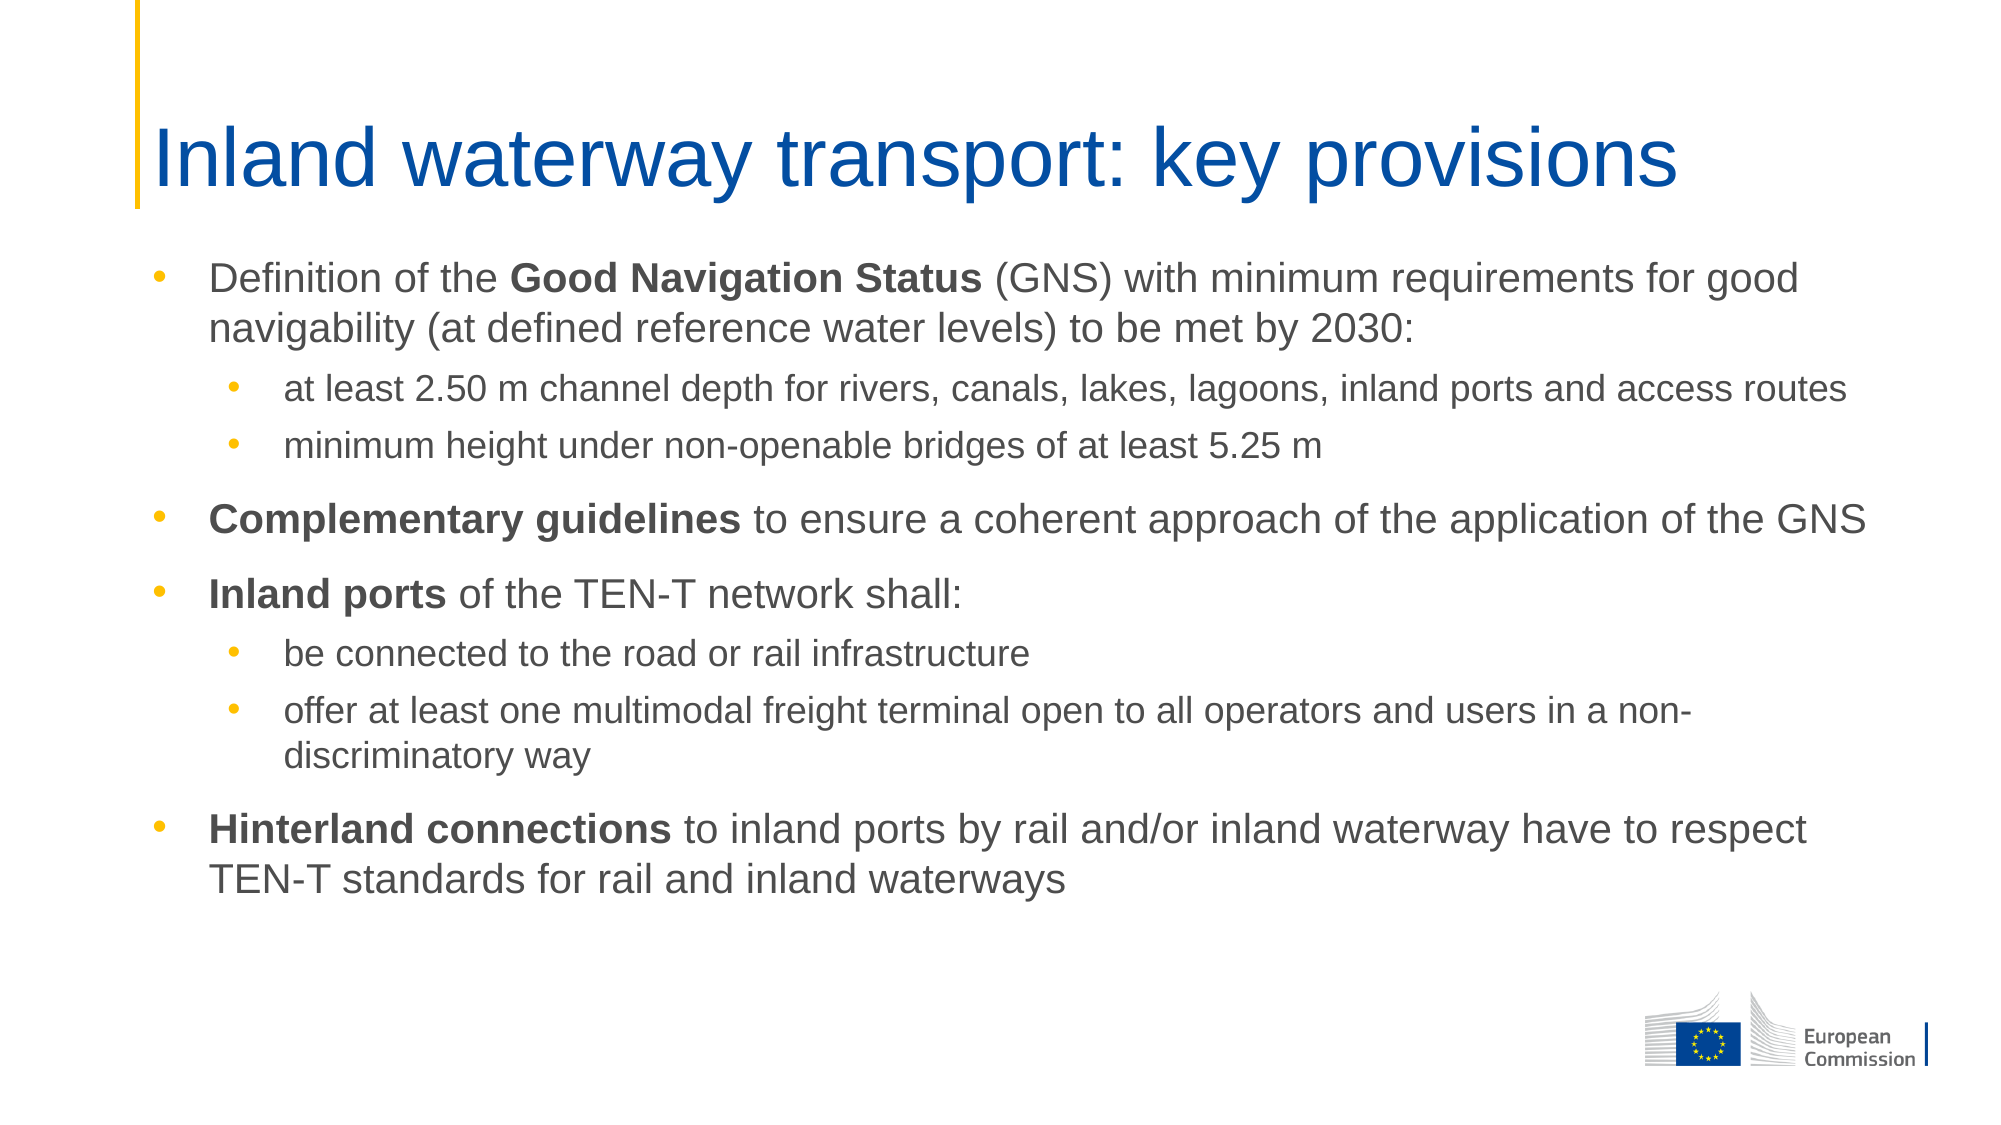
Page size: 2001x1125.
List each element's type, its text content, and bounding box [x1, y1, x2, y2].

text_box Definition of the Good Navigation Status (GNS) with minimum requirements for good navigability (at defined reference water levels) to be met by 2030: at least 2.50 m channel depth for rivers, canals, lakes, lagoons, inland ports and access routes minimum height under non-openable bridges of at least 5.25 m Complementary guidelines to ensure a coherent approach of the application of the GNS Inland ports of the TEN-T network shall: be connected to the road or rail infrastructure offer at least one multimodal freight terminal open to all operators and users in a non-discriminatory way Hinterland connections to inland ports by rail and/or inland waterway have to respect TEN-T standards for rail and inland waterways [137, 243, 1895, 909]
title Inland waterway transport: key provisions [137, 76, 1895, 205]
picture [1645, 991, 1928, 1066]
text_box [0, 804, 1553, 1125]
